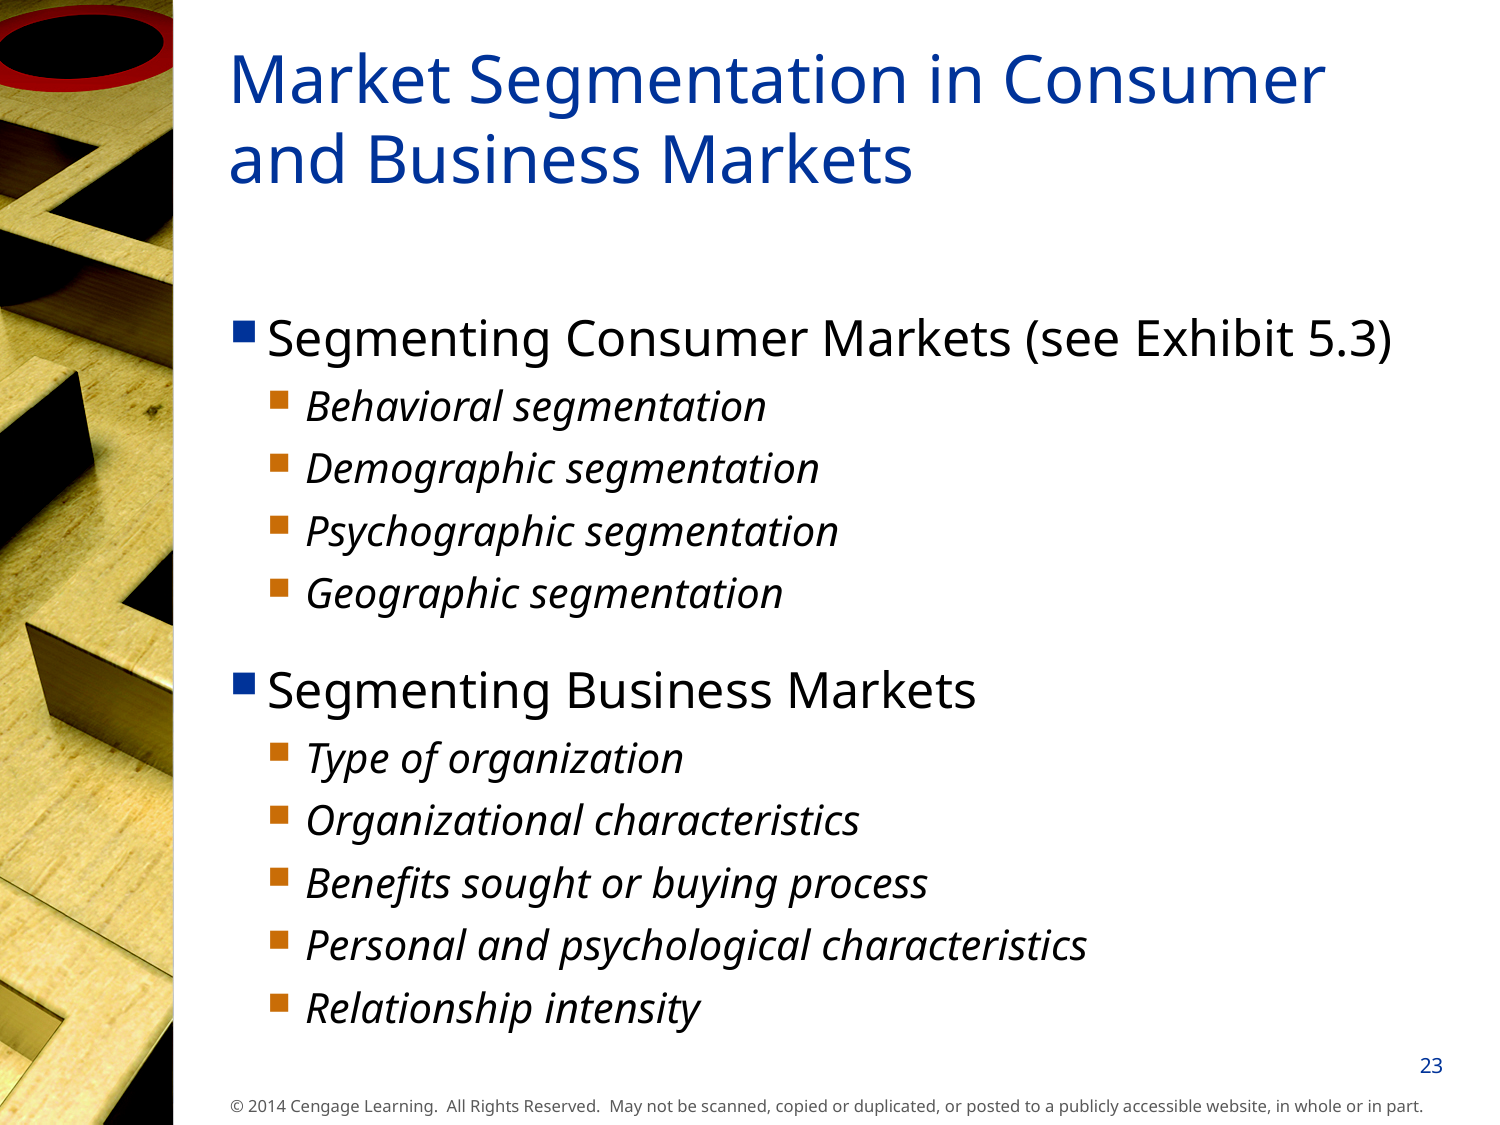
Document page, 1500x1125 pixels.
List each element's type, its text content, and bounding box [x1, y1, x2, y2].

title Market Segmentation in Consumer and Business Markets [213, 29, 1454, 213]
picture [0, 0, 174, 1125]
slide_number 23 [1386, 1037, 1478, 1097]
list Segmenting Consumer Markets (see Exhibit 5.3) Behavioral segmentation Demographic segmentation Psychographic segmentation Geographic segmentation Segmenting Business Markets Type of organization Organizational characteristics Benefits sought or buying process Personal and psychological characteristics Relationship intensity [215, 212, 1478, 1097]
